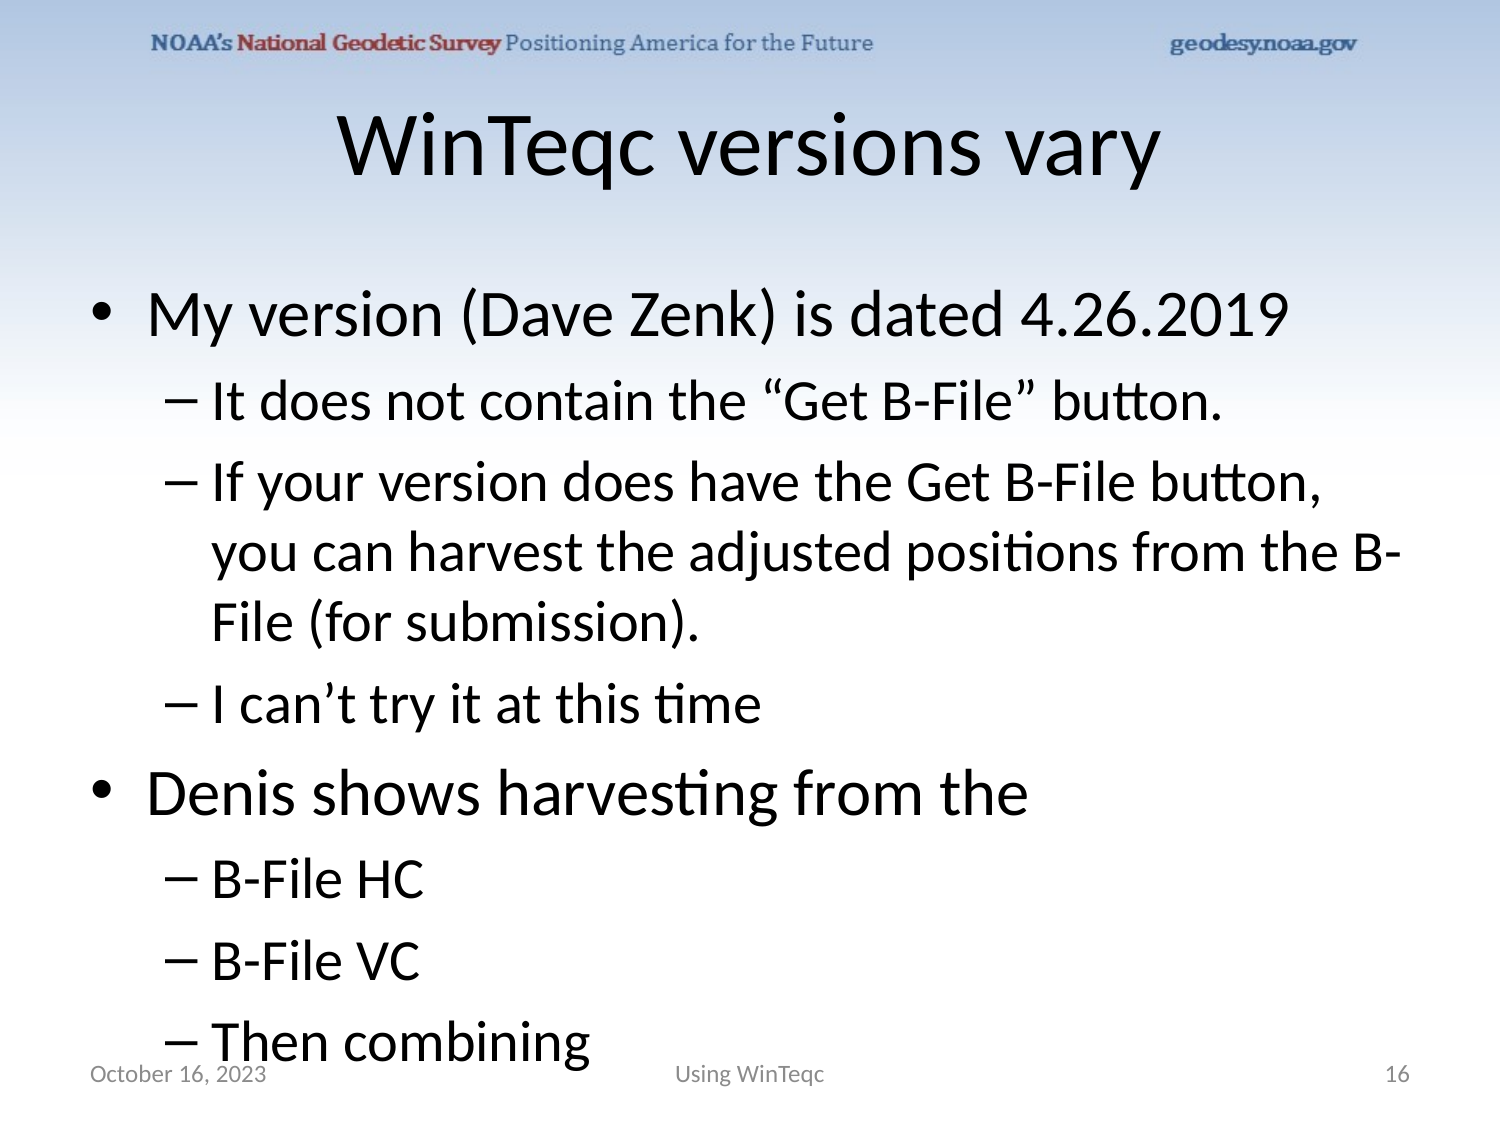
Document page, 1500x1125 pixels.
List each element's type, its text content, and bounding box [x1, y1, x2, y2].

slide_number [75, 1042, 425, 1103]
picture [0, 0, 1500, 1125]
slide_number 16 [1074, 1042, 1425, 1103]
title WinTeqc versions vary [75, 45, 1425, 233]
footer Using WinTeqc [512, 1042, 988, 1103]
list My version (Dave Zenk) is dated 4.26.2019 It does not contain the “Get B-File” button. If your version does have the Get B-File button, you can harvest the adjusted positions from the B-File (for submission). I can’t try it at this time Denis shows harvesting from the B-File HC B-File VC Then combining [75, 262, 1425, 1005]
